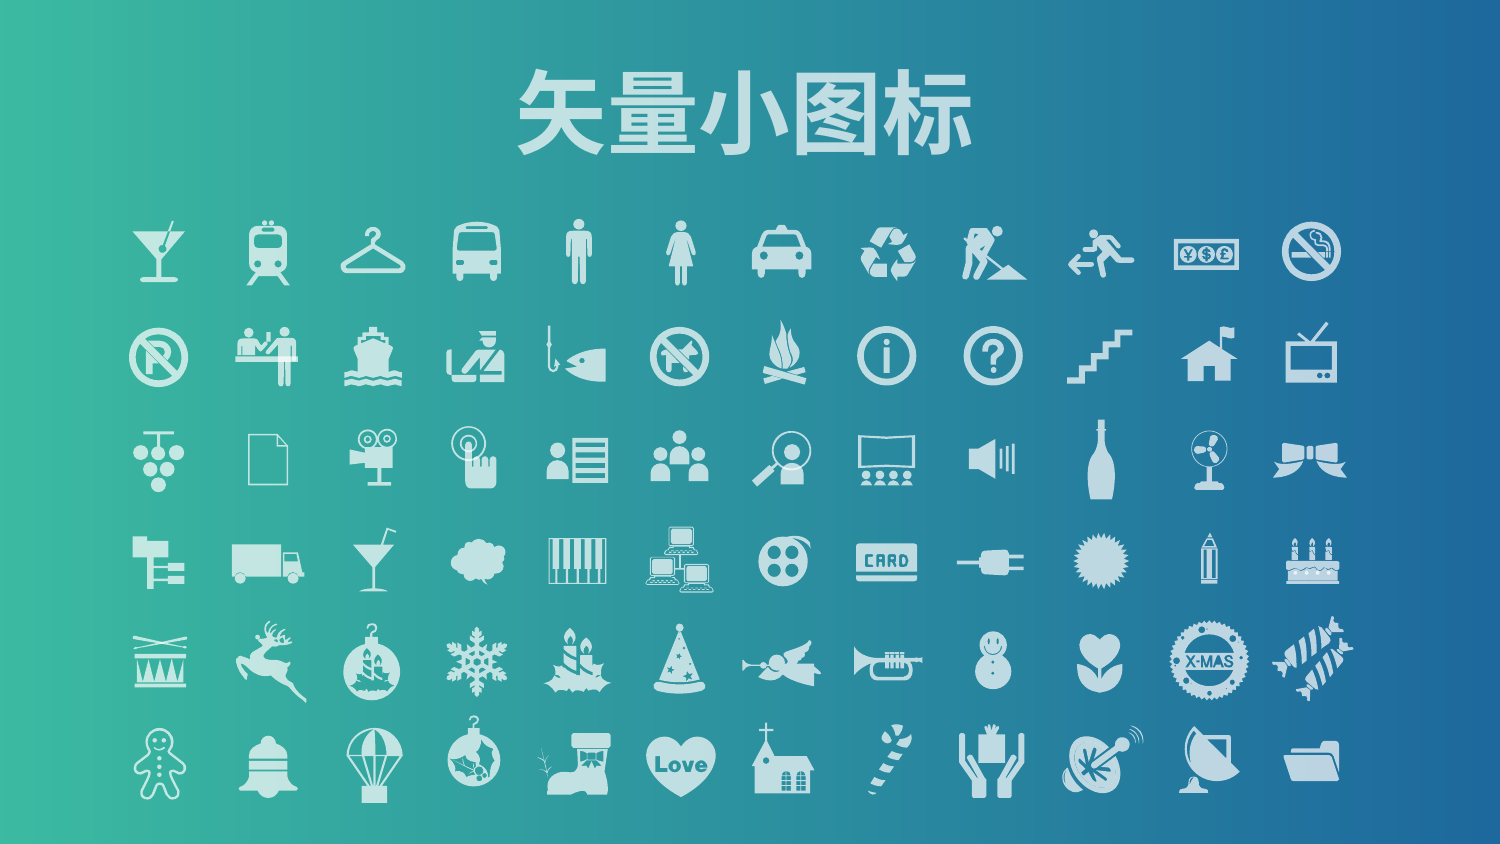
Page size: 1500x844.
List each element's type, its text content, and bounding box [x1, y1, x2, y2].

text_box [1286, 560, 1340, 571]
text_box [145, 350, 159, 375]
text_box [450, 538, 506, 585]
text_box [344, 326, 402, 378]
text_box [1318, 252, 1326, 258]
text_box [572, 437, 609, 483]
text_box [769, 334, 782, 369]
text_box [659, 632, 700, 683]
text_box [1291, 538, 1298, 546]
text_box [758, 535, 811, 587]
text_box [564, 627, 576, 645]
text_box [1291, 551, 1298, 560]
text_box [645, 556, 680, 585]
text_box [479, 349, 505, 383]
text_box [670, 528, 692, 545]
text_box [663, 526, 714, 593]
text_box [902, 470, 912, 480]
text_box [451, 426, 487, 461]
text_box [478, 331, 496, 336]
text_box [1184, 726, 1240, 782]
text_box [266, 332, 271, 342]
text_box [1291, 546, 1298, 555]
text_box [343, 623, 401, 701]
text_box [1295, 687, 1311, 702]
text_box [1069, 736, 1121, 794]
text_box [248, 433, 289, 486]
text_box [1284, 644, 1297, 668]
text_box [870, 776, 886, 787]
text_box [546, 325, 561, 373]
text_box [691, 447, 706, 461]
text_box [1068, 253, 1095, 276]
text_box [153, 746, 165, 751]
text_box [1309, 229, 1328, 252]
text_box [132, 231, 186, 283]
text_box [573, 218, 585, 230]
text_box [1179, 245, 1197, 263]
text_box [1073, 532, 1130, 590]
text_box [150, 477, 166, 493]
text_box [1181, 326, 1238, 382]
text_box [1062, 767, 1084, 793]
text_box [858, 435, 916, 469]
text_box [129, 327, 189, 388]
text_box [265, 337, 297, 387]
text_box [451, 374, 477, 383]
text_box [237, 327, 268, 356]
text_box [784, 462, 800, 468]
text_box [963, 326, 1023, 386]
text_box [134, 683, 187, 688]
text_box [279, 326, 290, 337]
text_box [1005, 446, 1009, 472]
text_box [956, 549, 1024, 576]
text_box [975, 631, 1012, 690]
text_box [349, 428, 398, 486]
text_box [869, 227, 897, 248]
text_box [1201, 538, 1218, 548]
text_box [896, 733, 912, 748]
text_box [543, 655, 612, 693]
text_box [546, 460, 569, 480]
text_box [883, 347, 890, 373]
text_box [1315, 661, 1326, 686]
text_box [231, 544, 282, 577]
text_box [1325, 546, 1332, 555]
text_box [1082, 235, 1135, 278]
text_box [1306, 445, 1314, 460]
text_box [646, 736, 716, 798]
text_box [1173, 238, 1239, 270]
text_box [1325, 627, 1332, 636]
text_box [1067, 329, 1133, 384]
text_box [287, 573, 299, 584]
text_box [1169, 620, 1250, 701]
text_box [168, 445, 185, 461]
text_box [1179, 776, 1209, 793]
text_box [1194, 446, 1207, 454]
text_box [1087, 419, 1115, 500]
text_box [999, 448, 1003, 469]
text_box [163, 636, 188, 643]
text_box [465, 441, 497, 489]
text_box [878, 763, 895, 773]
text_box [666, 232, 696, 286]
text_box [751, 430, 812, 487]
text_box [1089, 229, 1099, 239]
text_box [857, 326, 917, 386]
text_box [959, 733, 987, 798]
text_box [786, 366, 806, 375]
text_box [1325, 538, 1332, 546]
text_box [1315, 231, 1331, 252]
text_box 矢量小图标 [390, 47, 1099, 173]
text_box [672, 430, 687, 445]
text_box [1287, 567, 1338, 581]
text_box [997, 733, 1025, 798]
text_box [1305, 669, 1319, 690]
text_box [889, 470, 898, 480]
text_box [1283, 755, 1340, 782]
text_box [1316, 460, 1347, 478]
text_box [447, 715, 501, 787]
text_box [143, 462, 158, 477]
text_box [873, 480, 887, 486]
text_box [459, 434, 478, 452]
text_box [1209, 451, 1220, 463]
text_box [1306, 684, 1313, 690]
text_box [860, 480, 873, 486]
text_box [1291, 252, 1312, 258]
text_box [246, 225, 290, 286]
text_box [683, 366, 689, 373]
text_box [147, 340, 172, 361]
text_box [352, 527, 397, 592]
text_box [660, 349, 680, 373]
text_box [446, 349, 452, 375]
text_box [856, 575, 918, 582]
text_box [1272, 460, 1304, 478]
text_box [1284, 658, 1291, 667]
text_box [133, 445, 149, 460]
text_box [678, 340, 699, 360]
text_box [990, 367, 997, 373]
text_box [686, 566, 707, 582]
text_box [143, 431, 174, 461]
text_box [875, 470, 885, 480]
text_box [962, 225, 1028, 280]
text_box [132, 635, 187, 649]
text_box [234, 573, 246, 584]
text_box [1309, 538, 1315, 546]
text_box [134, 653, 187, 659]
text_box [1272, 661, 1288, 678]
text_box [235, 620, 307, 703]
text_box [861, 470, 871, 480]
text_box [133, 643, 162, 650]
text_box [854, 646, 923, 681]
text_box [887, 480, 900, 486]
text_box [675, 623, 684, 632]
text_box [136, 659, 184, 683]
text_box [901, 480, 913, 486]
text_box [887, 228, 908, 245]
text_box [452, 221, 501, 281]
text_box [1309, 551, 1316, 560]
text_box [978, 724, 1006, 763]
text_box [751, 224, 812, 278]
text_box [563, 653, 577, 671]
text_box [133, 727, 187, 800]
text_box [550, 442, 566, 459]
text_box [1330, 648, 1344, 669]
text_box [1298, 636, 1307, 665]
text_box [856, 543, 918, 572]
text_box [132, 536, 185, 589]
text_box [565, 348, 606, 382]
text_box [1290, 740, 1340, 773]
text_box [649, 326, 710, 387]
text_box [1282, 442, 1305, 463]
text_box [675, 220, 687, 232]
text_box [238, 771, 298, 798]
text_box [537, 747, 553, 778]
text_box [1281, 221, 1342, 282]
text_box [968, 438, 996, 479]
text_box [1208, 435, 1218, 447]
text_box [887, 751, 903, 761]
text_box [775, 319, 792, 369]
text_box [248, 760, 288, 770]
text_box [688, 463, 709, 482]
text_box [867, 790, 877, 795]
text_box [344, 378, 402, 387]
text_box [159, 461, 175, 477]
text_box [1201, 579, 1218, 584]
text_box [1011, 443, 1015, 474]
text_box [1322, 652, 1334, 678]
text_box [1075, 742, 1115, 787]
text_box [1309, 546, 1316, 555]
text_box [1216, 245, 1233, 263]
text_box [547, 748, 608, 795]
text_box [346, 727, 403, 803]
text_box [248, 735, 288, 759]
text_box [446, 626, 508, 697]
text_box [897, 244, 916, 263]
text_box [1308, 628, 1317, 657]
text_box [1336, 649, 1343, 655]
picture [0, 0, 1500, 844]
text_box [762, 366, 807, 385]
text_box [1328, 616, 1344, 633]
text_box [566, 230, 592, 285]
text_box [571, 733, 611, 748]
text_box [167, 220, 174, 232]
text_box [890, 258, 917, 282]
text_box [891, 724, 903, 736]
text_box [751, 722, 815, 794]
text_box [461, 349, 496, 374]
text_box [1285, 321, 1337, 383]
text_box [787, 328, 800, 368]
text_box [860, 247, 881, 275]
text_box [1315, 442, 1338, 463]
text_box [563, 645, 577, 658]
text_box [1325, 551, 1332, 561]
text_box [742, 640, 821, 687]
text_box [652, 559, 673, 574]
text_box [669, 446, 690, 465]
text_box [653, 447, 668, 461]
text_box [881, 731, 892, 744]
text_box [340, 227, 406, 274]
text_box [282, 552, 305, 577]
text_box [1201, 548, 1218, 579]
text_box [780, 468, 804, 485]
text_box [1318, 626, 1331, 649]
text_box [235, 356, 278, 362]
text_box [383, 434, 391, 443]
text_box [1090, 737, 1130, 769]
text_box [580, 637, 592, 655]
text_box [883, 338, 890, 346]
text_box [1197, 245, 1216, 263]
text_box [1191, 430, 1228, 490]
text_box [363, 435, 372, 444]
text_box [784, 444, 801, 461]
text_box [650, 463, 671, 482]
text_box [763, 375, 783, 384]
text_box [548, 538, 607, 584]
text_box [1339, 637, 1354, 652]
text_box [982, 338, 1004, 365]
text_box [479, 337, 496, 348]
text_box [653, 681, 706, 694]
text_box [869, 263, 887, 277]
text_box [1077, 634, 1123, 693]
